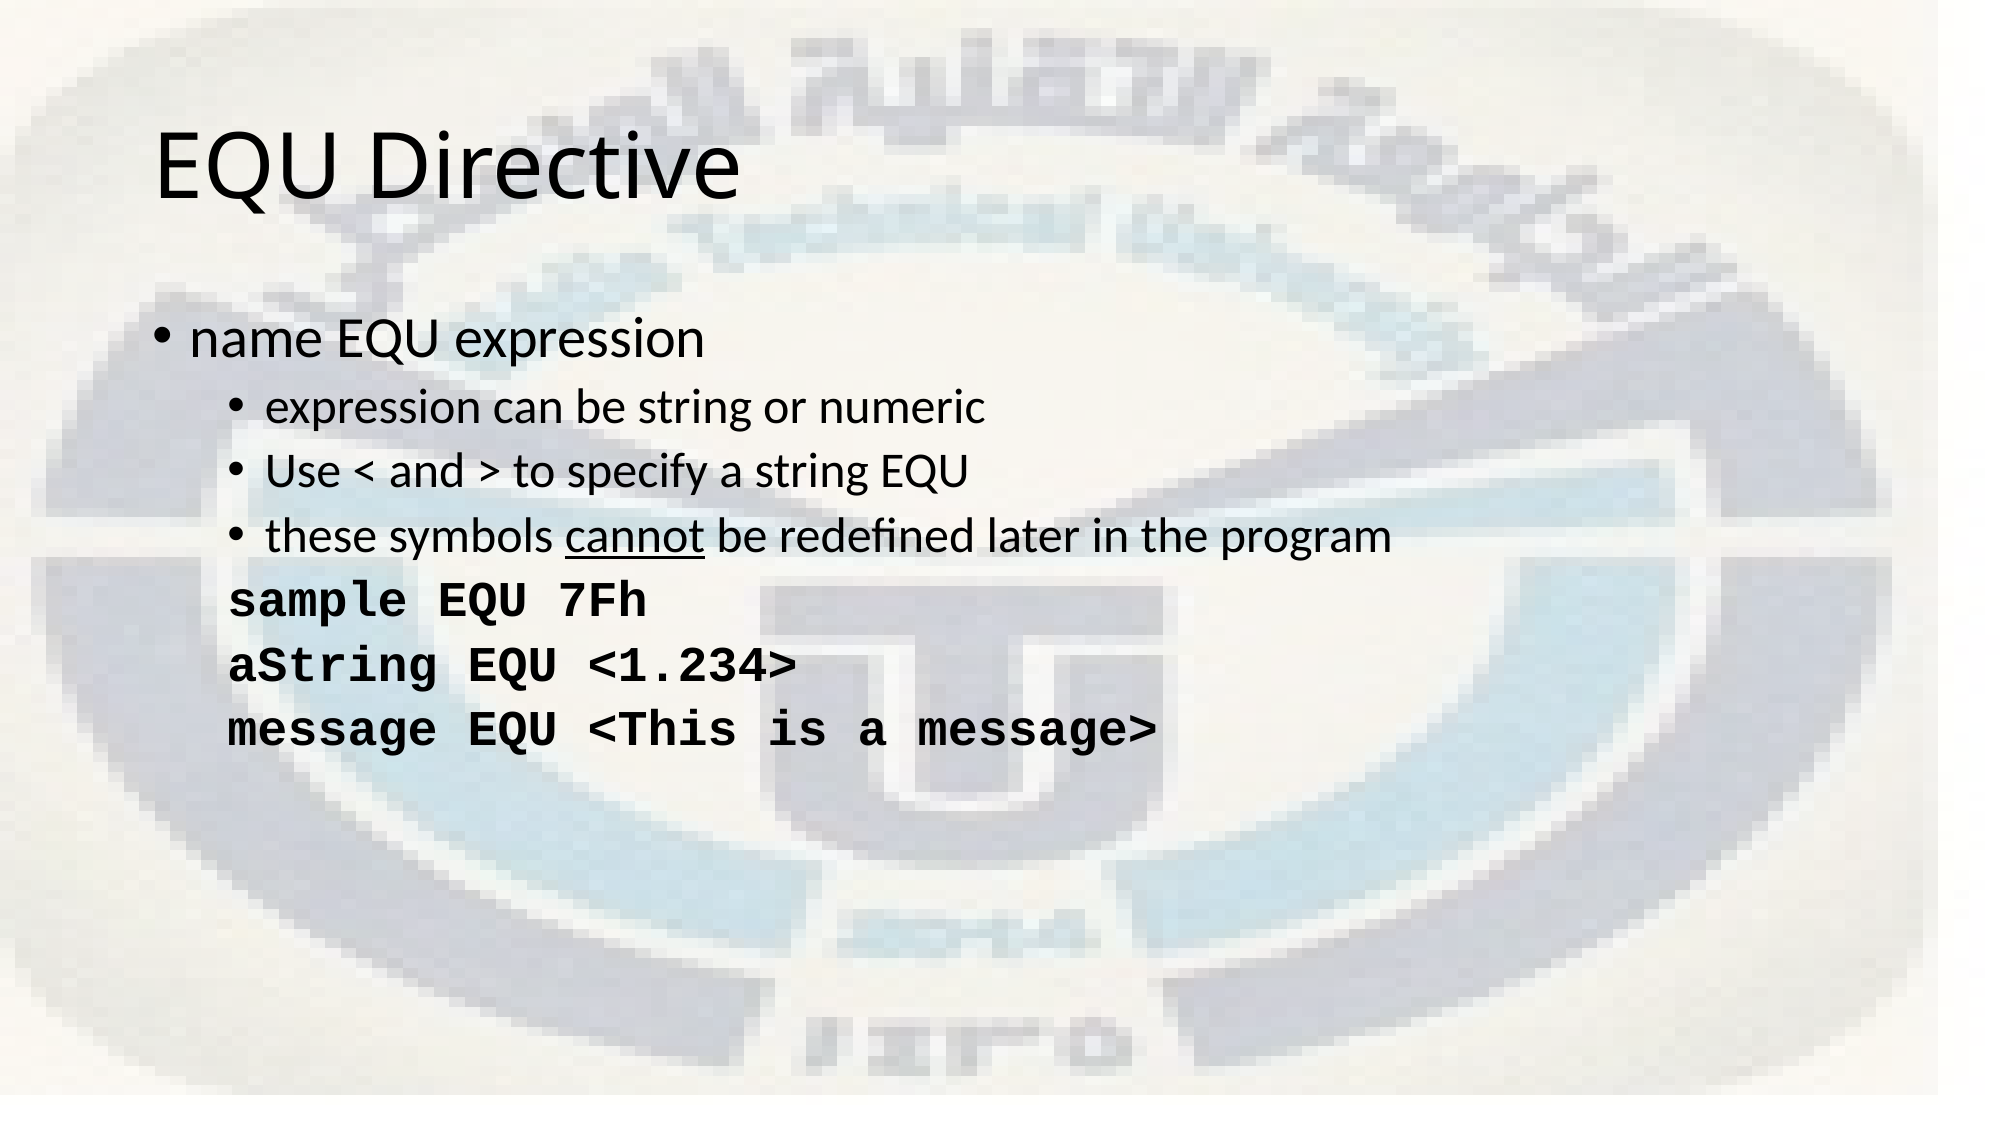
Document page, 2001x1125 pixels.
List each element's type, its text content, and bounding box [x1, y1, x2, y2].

title EQU Directive [137, 59, 1863, 278]
list name EQU expression expression can be string or numeric Use < and > to specify a string EQU these symbols cannot be redefined later in the program sample EQU 7Fh aString EQU <1.234> message EQU <This is a message> [137, 299, 1863, 1014]
text_box Label Operator Operand[s] ;Comment INIT: mov ax, bx ; Copy contents of bx into ax Label - INIT: Operator - mov Operands - ax and bx Comment - alphanumeric string between ; and \n Not case sensitive Unlike other assemblers, destination operand is first mov is the mnemonic that the assembler translates into an opcode [0, 0, 2000, 1125]
